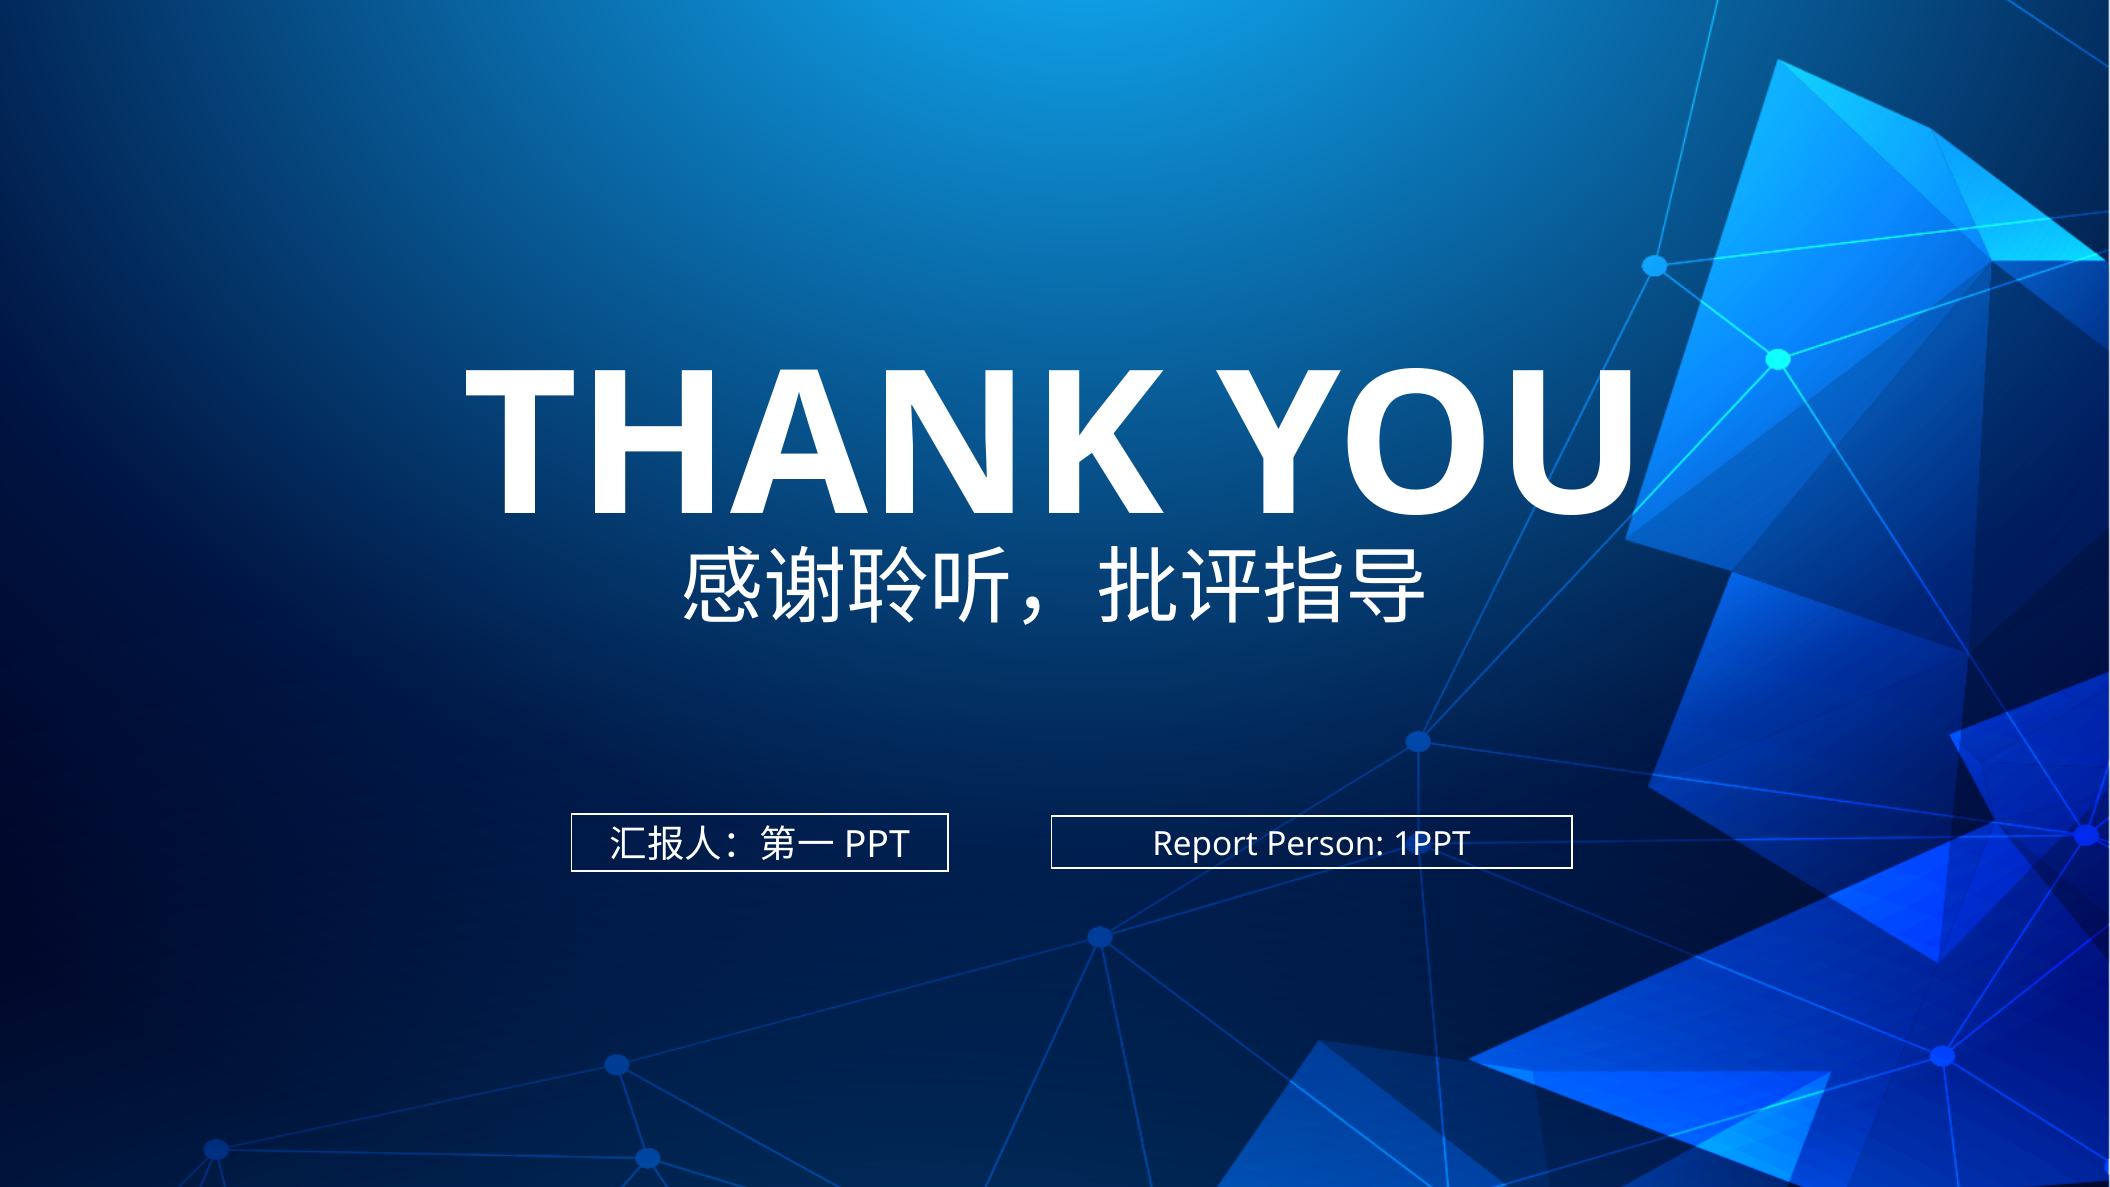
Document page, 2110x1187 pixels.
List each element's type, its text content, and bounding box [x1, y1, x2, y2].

text_box Thank you [409, 313, 1700, 555]
text_box 汇报人：第一PPT [571, 814, 949, 871]
text_box 感谢聆听，批评指导 [535, 532, 1574, 633]
text_box Report Person: 1PPT [1051, 816, 1572, 868]
text_box [0, 0, 2110, 1187]
